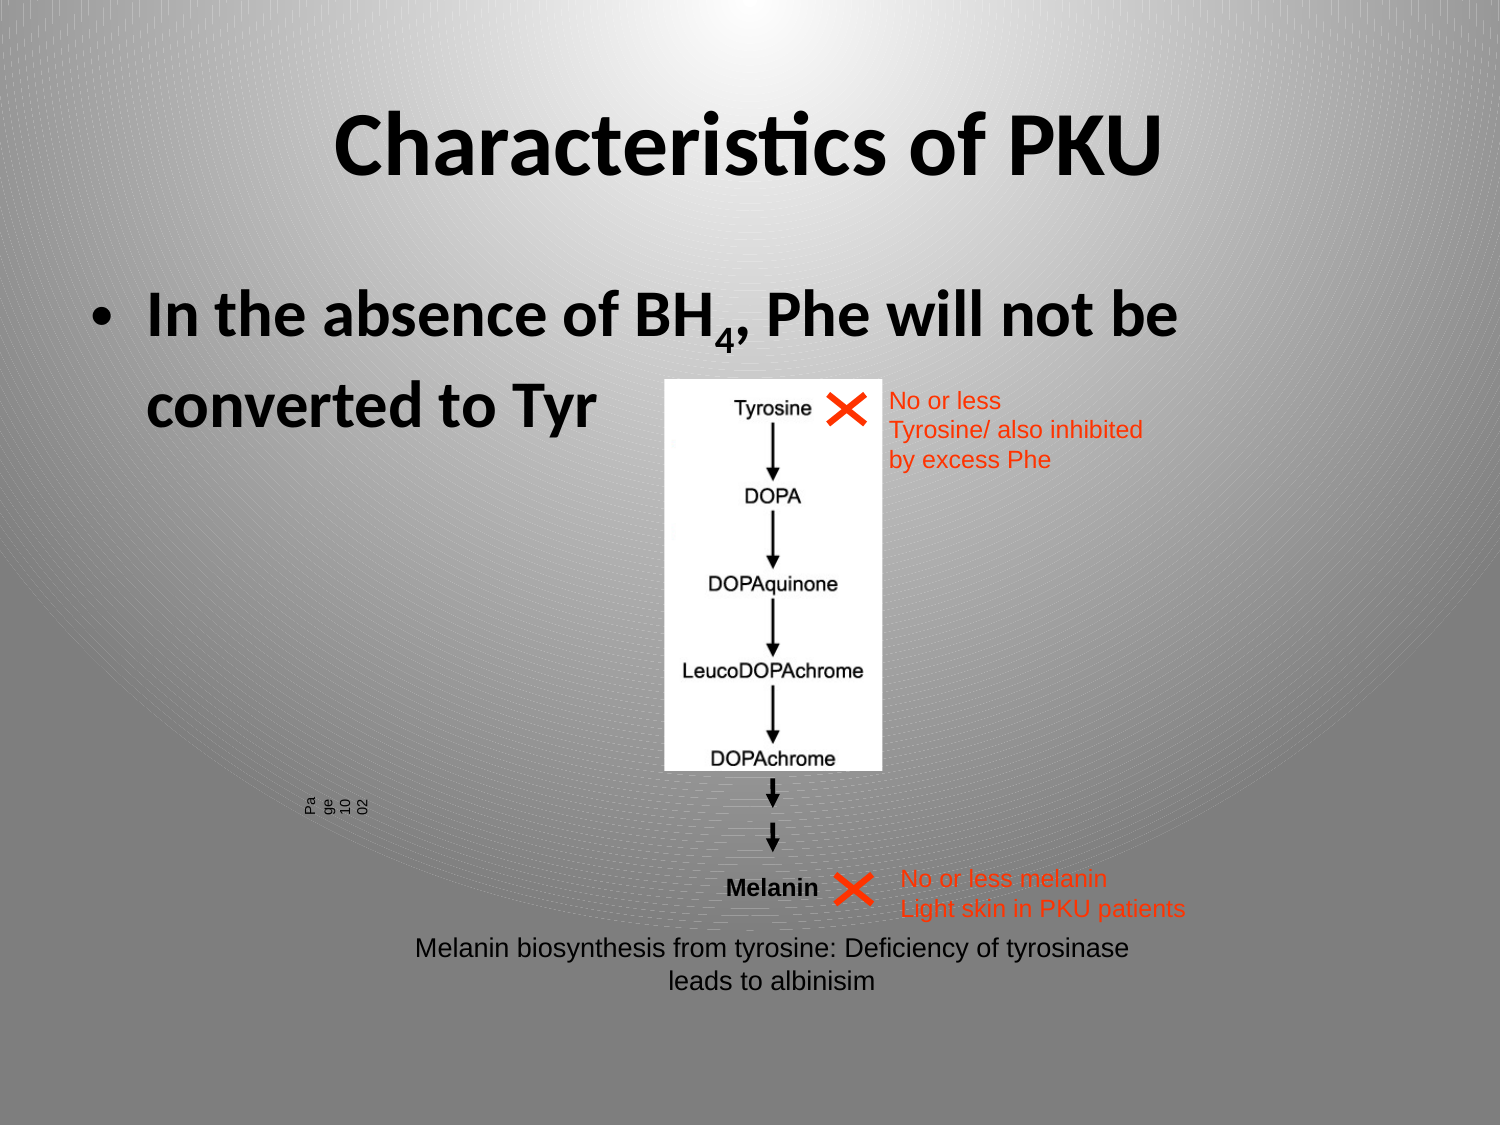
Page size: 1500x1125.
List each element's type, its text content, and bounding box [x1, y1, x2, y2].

list In the absence of BH4, Phe will not be converted to Tyr [75, 262, 1425, 463]
title Characteristics of PKU [75, 45, 1425, 233]
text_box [295, 379, 1201, 1001]
